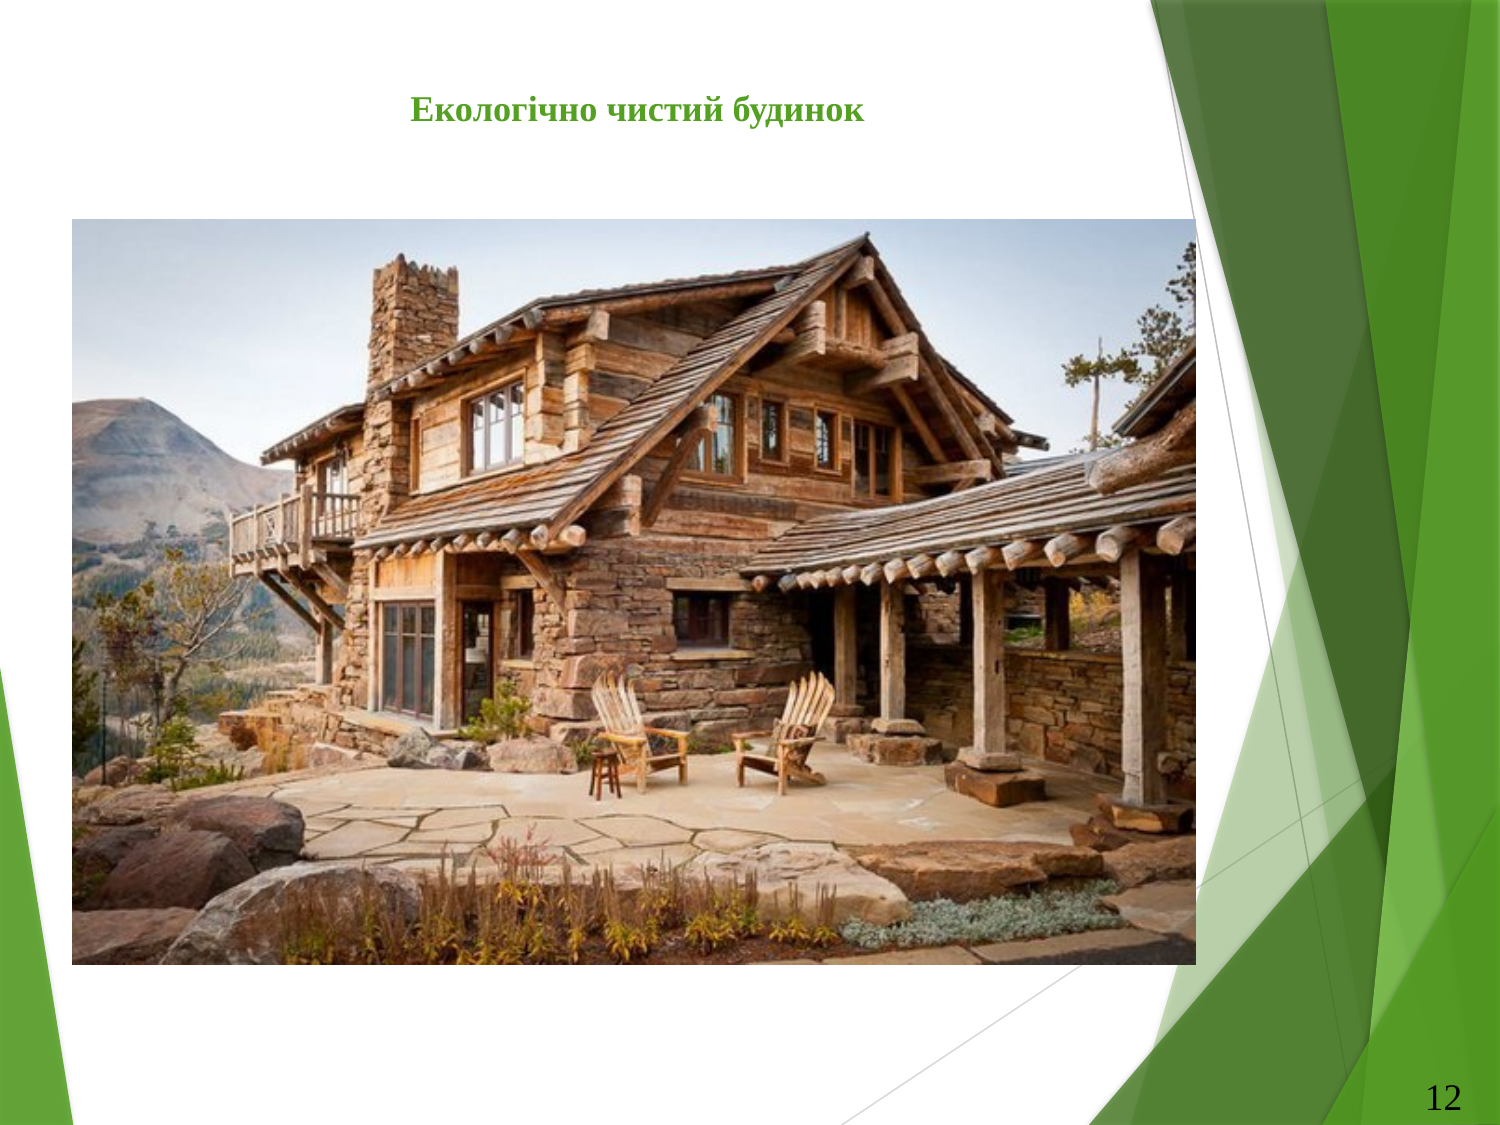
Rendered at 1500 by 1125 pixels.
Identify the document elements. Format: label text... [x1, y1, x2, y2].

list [71, 218, 1196, 966]
slide_number 12 [1406, 1065, 1478, 1125]
title Екологічно чистий будинок [115, 77, 1170, 137]
